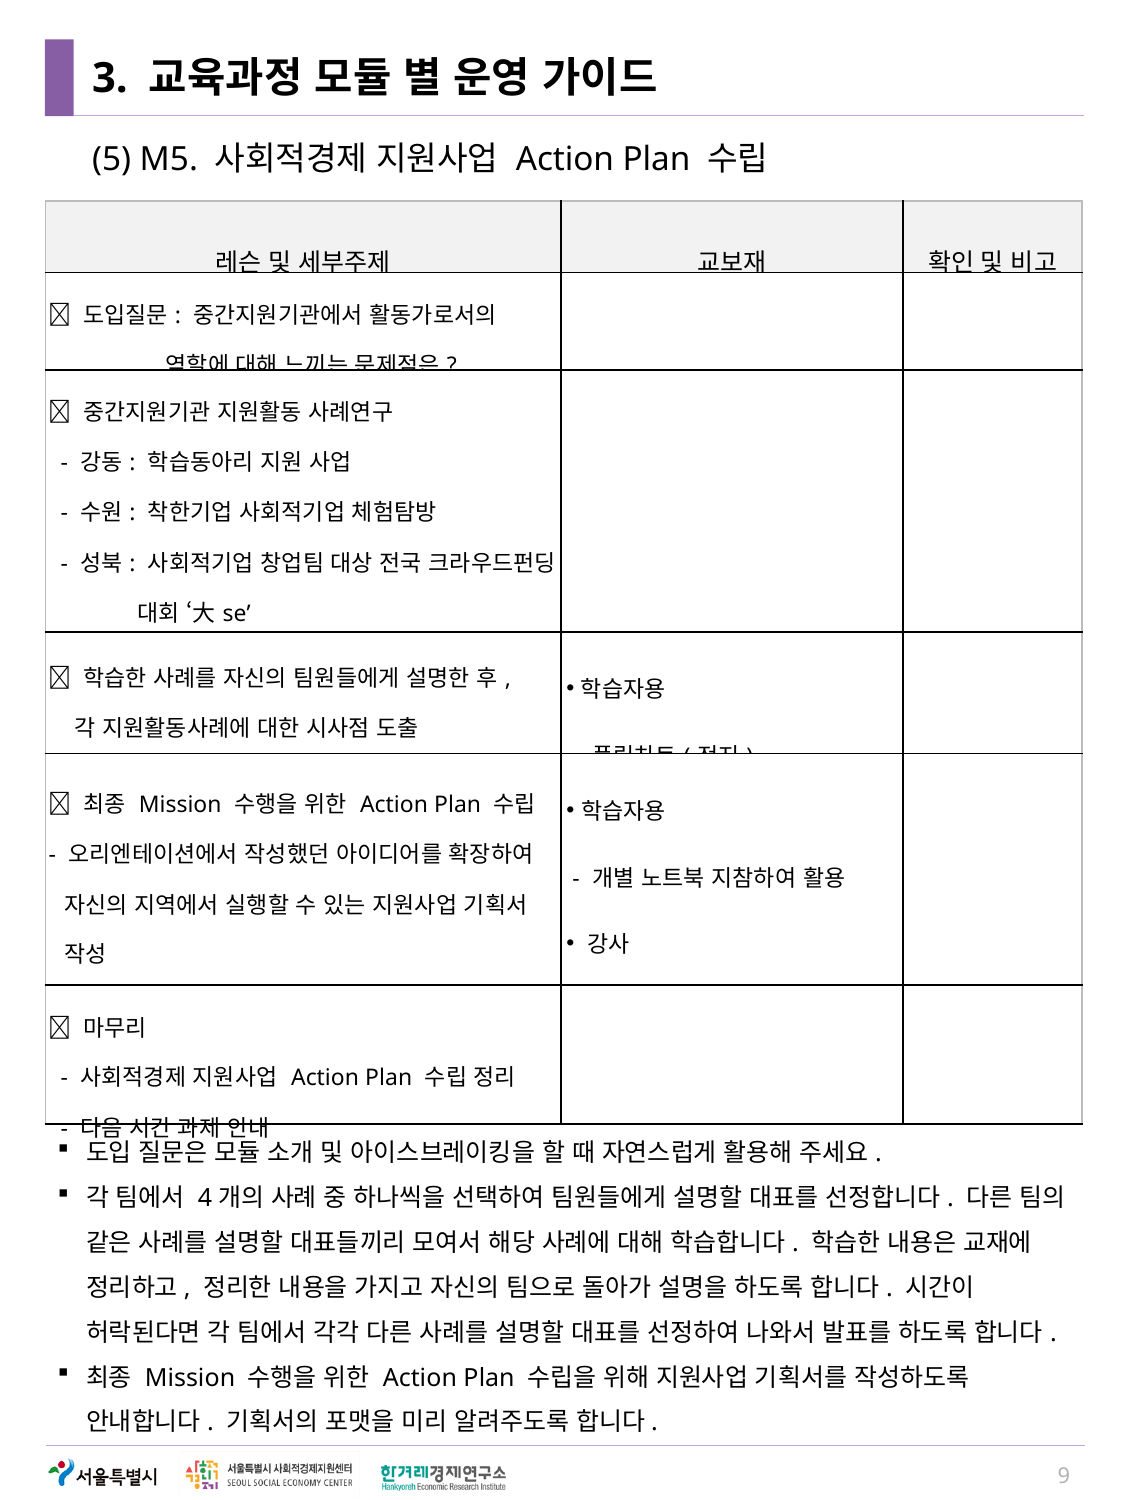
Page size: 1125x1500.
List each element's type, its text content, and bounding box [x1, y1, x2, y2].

text_box (5) M5. 사회적경제 지원사업 Action Plan 수립 [77, 130, 815, 185]
table_cell [904, 273, 1081, 369]
table_cell [562, 273, 902, 369]
table_header 확인 및 비고 [904, 202, 1081, 272]
picture [48, 1457, 157, 1486]
picture [381, 1465, 506, 1491]
table_header 교보재 [562, 202, 902, 272]
table_cell  마무리 - 사회적경제 지원사업 Action Plan 수립 정리 - 다음 시간 과제 안내 [46, 986, 560, 1114]
table_cell [904, 754, 1081, 984]
title 3. 교육과정 모듈 별 운영 가이드 [77, 49, 1034, 110]
slide_number 9 [832, 1436, 1086, 1500]
table_cell  최종 Mission 수행을 위한 Action Plan 수립 - 오리엔테이션에서 작성했던 아이디어를 확장하여 자신의 지역에서 실행할 수 있는 지원사업 기획서 작성 [46, 754, 560, 984]
text_box 도입 질문은 모듈 소개 및 아이스브레이킹을 할 때 자연스럽게 활용해 주세요. 각 팀에서 4개의 사례 중 하나씩을 선택하여 팀원들에게 설명할 대표를 선정합니다. 다른 팀의 같은 사례를 설명할 대표들끼리 모여서 해당 사례에 대해 학습합니다. 학습한 내용은 교재에 정리하고, 정리한 내용을 가지고 자신의 팀으로 돌아가 설명을 하도록 합니다. 시간이 허락된다면 각 팀에서 각각 다른 사례를 설명할 대표를 선정하여 나와서 발표를 하도록 합니다. 최종 Mission 수행을 위한 Action Plan 수립을 위해 지원사업 기획서를 작성하도록 안내합니다. 기획서의 포맷을 미리 알려주도록 합니다. [42, 1114, 1083, 1444]
table_cell [904, 371, 1081, 631]
table_cell 학습자용 - 개별 노트북 지참하여 활용 강사 - 지원사업 기획서 포맷 준비 [562, 754, 902, 984]
table_cell  학습한 사례를 자신의 팀원들에게 설명한 후, 각 지원활동사례에 대한 시사점 도출 [46, 633, 560, 753]
picture [178, 1451, 360, 1499]
table_cell [562, 371, 902, 631]
table_cell  중간지원기관 지원활동 사례연구 - 강동: 학습동아리 지원 사업 - 수원: 착한기업 사회적기업 체험탐방 - 성북: 사회적기업 창업팀 대상 전국 크라우드펀딩 대회 ‘大se’ - 관악: 공공시장 판로개척 지원 [46, 371, 560, 631]
table_cell [904, 986, 1081, 1114]
table_cell [904, 633, 1081, 753]
table_header 레슨 및 세부주제 [46, 202, 560, 272]
table_cell [562, 986, 902, 1114]
table_cell  도입질문: 중간지원기관에서 활동가로서의 역할에 대해 느끼는 문제점은? [46, 273, 560, 369]
table_cell 학습자용 - 플립차트(전지) [562, 633, 902, 753]
